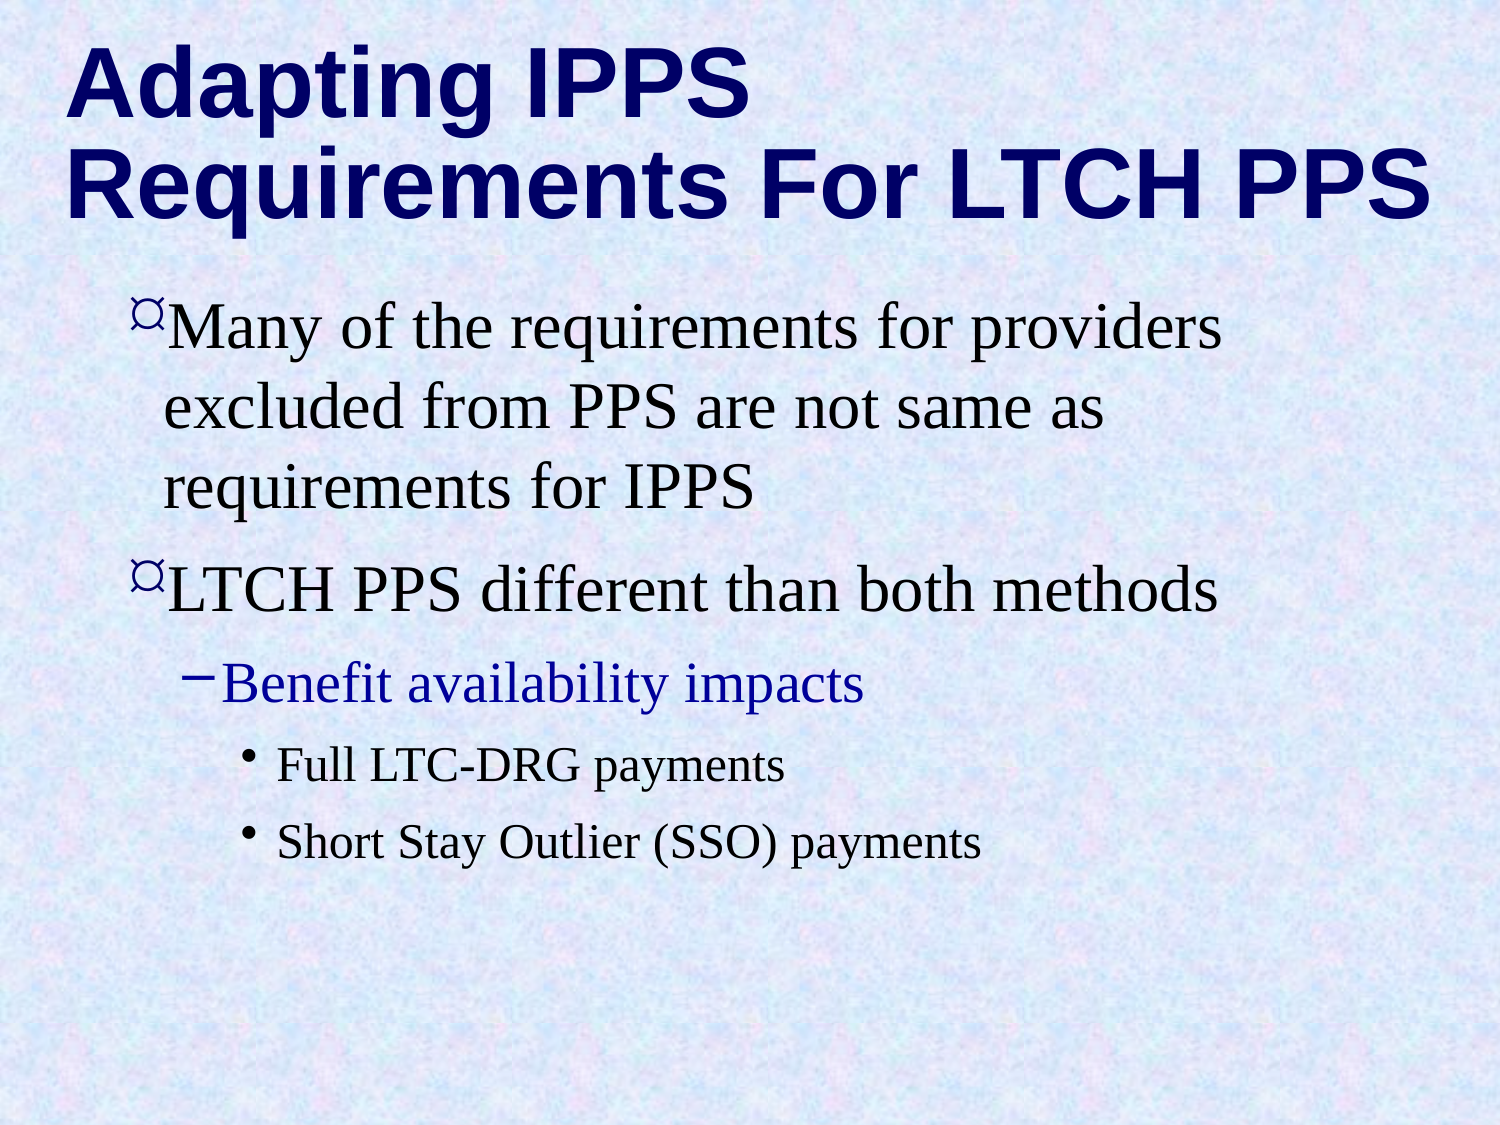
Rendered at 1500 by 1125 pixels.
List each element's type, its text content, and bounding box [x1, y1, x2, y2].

list Many of the requirements for providers excluded from PPS are not same as requirements for IPPS LTCH PPS different than both methods Benefit availability impacts Full LTC-DRG payments Short Stay Outlier (SSO) payments [112, 275, 1375, 1050]
title Adapting IPPS Requirements For LTCH PPS [50, 37, 1475, 238]
